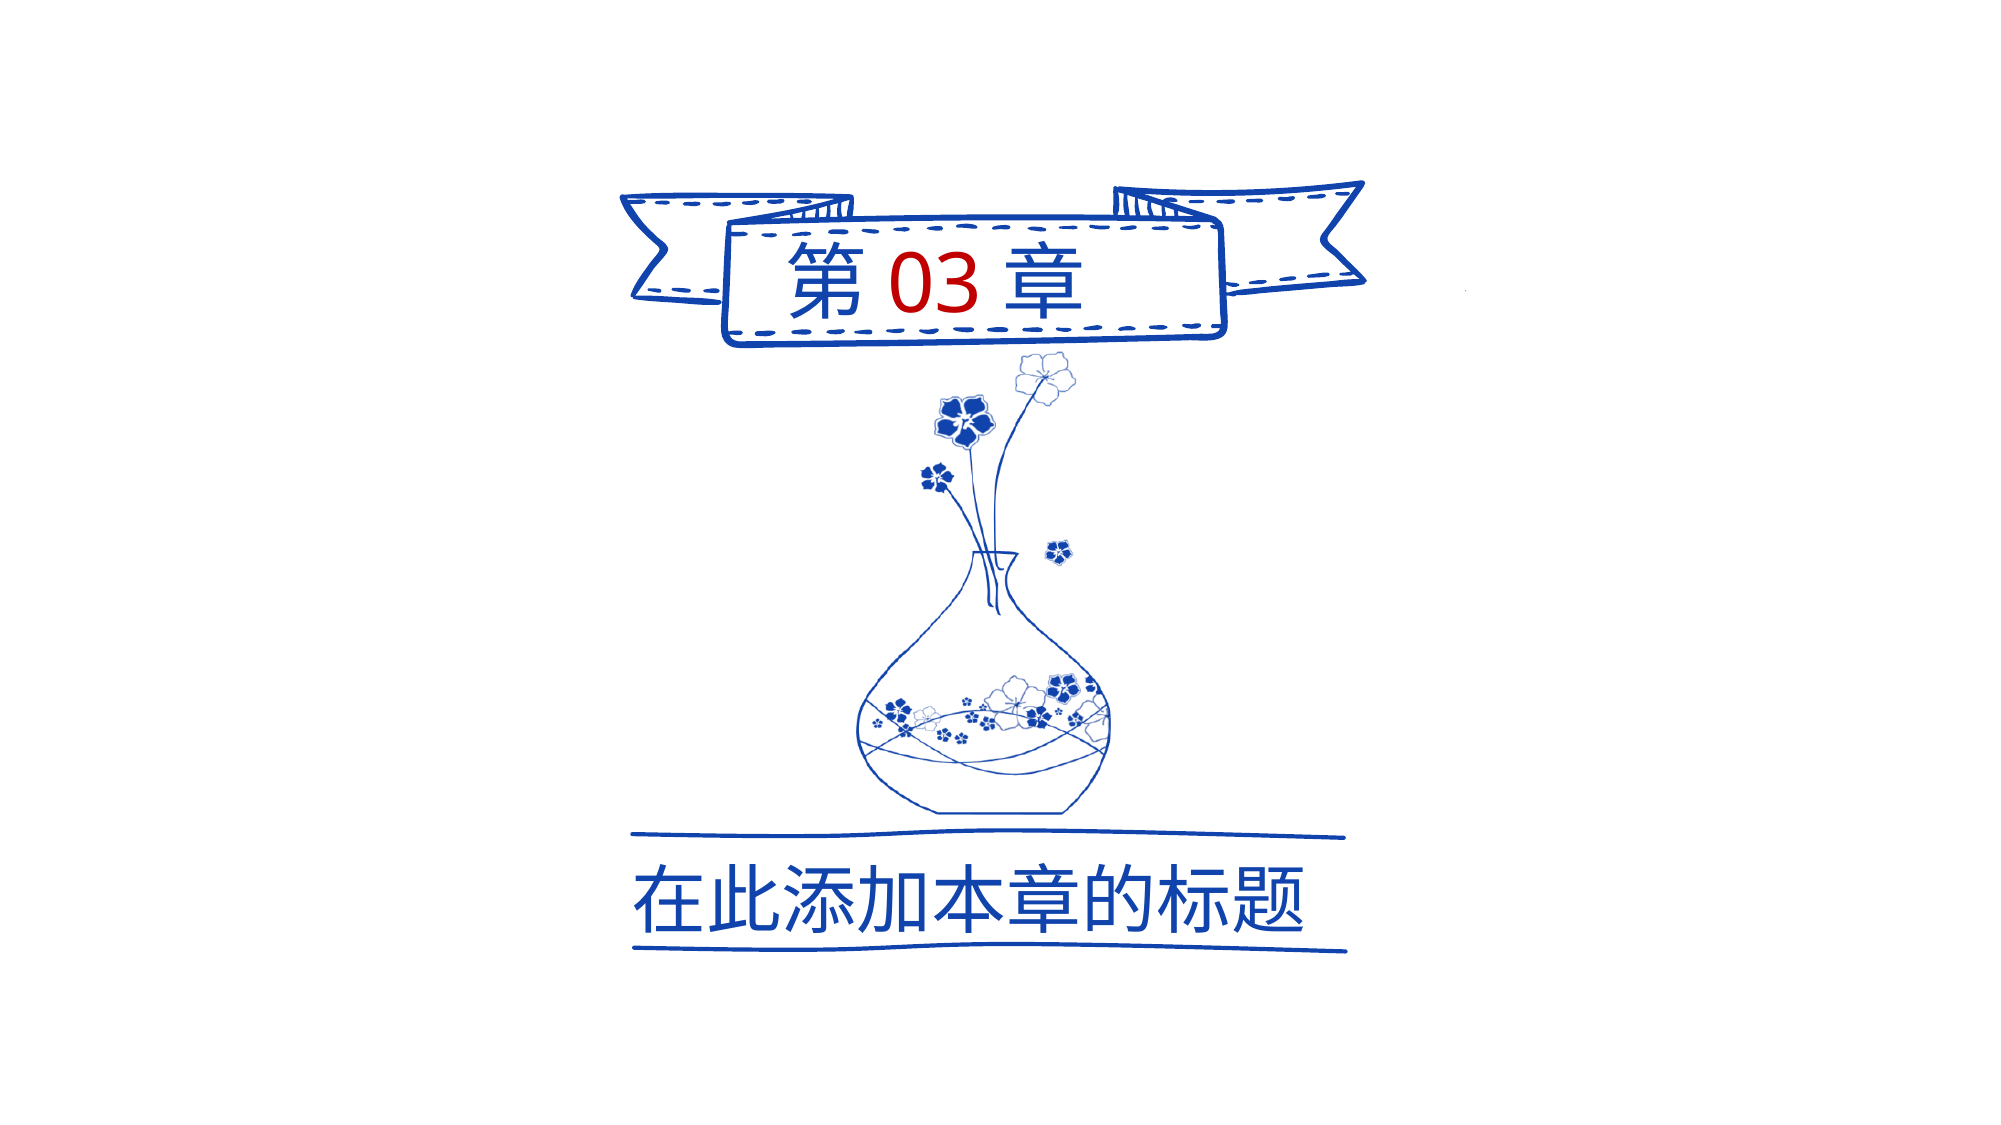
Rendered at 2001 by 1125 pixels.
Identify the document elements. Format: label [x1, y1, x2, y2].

text_box [616, 830, 1346, 952]
picture [856, 351, 1111, 815]
text_box [618, 179, 1467, 350]
